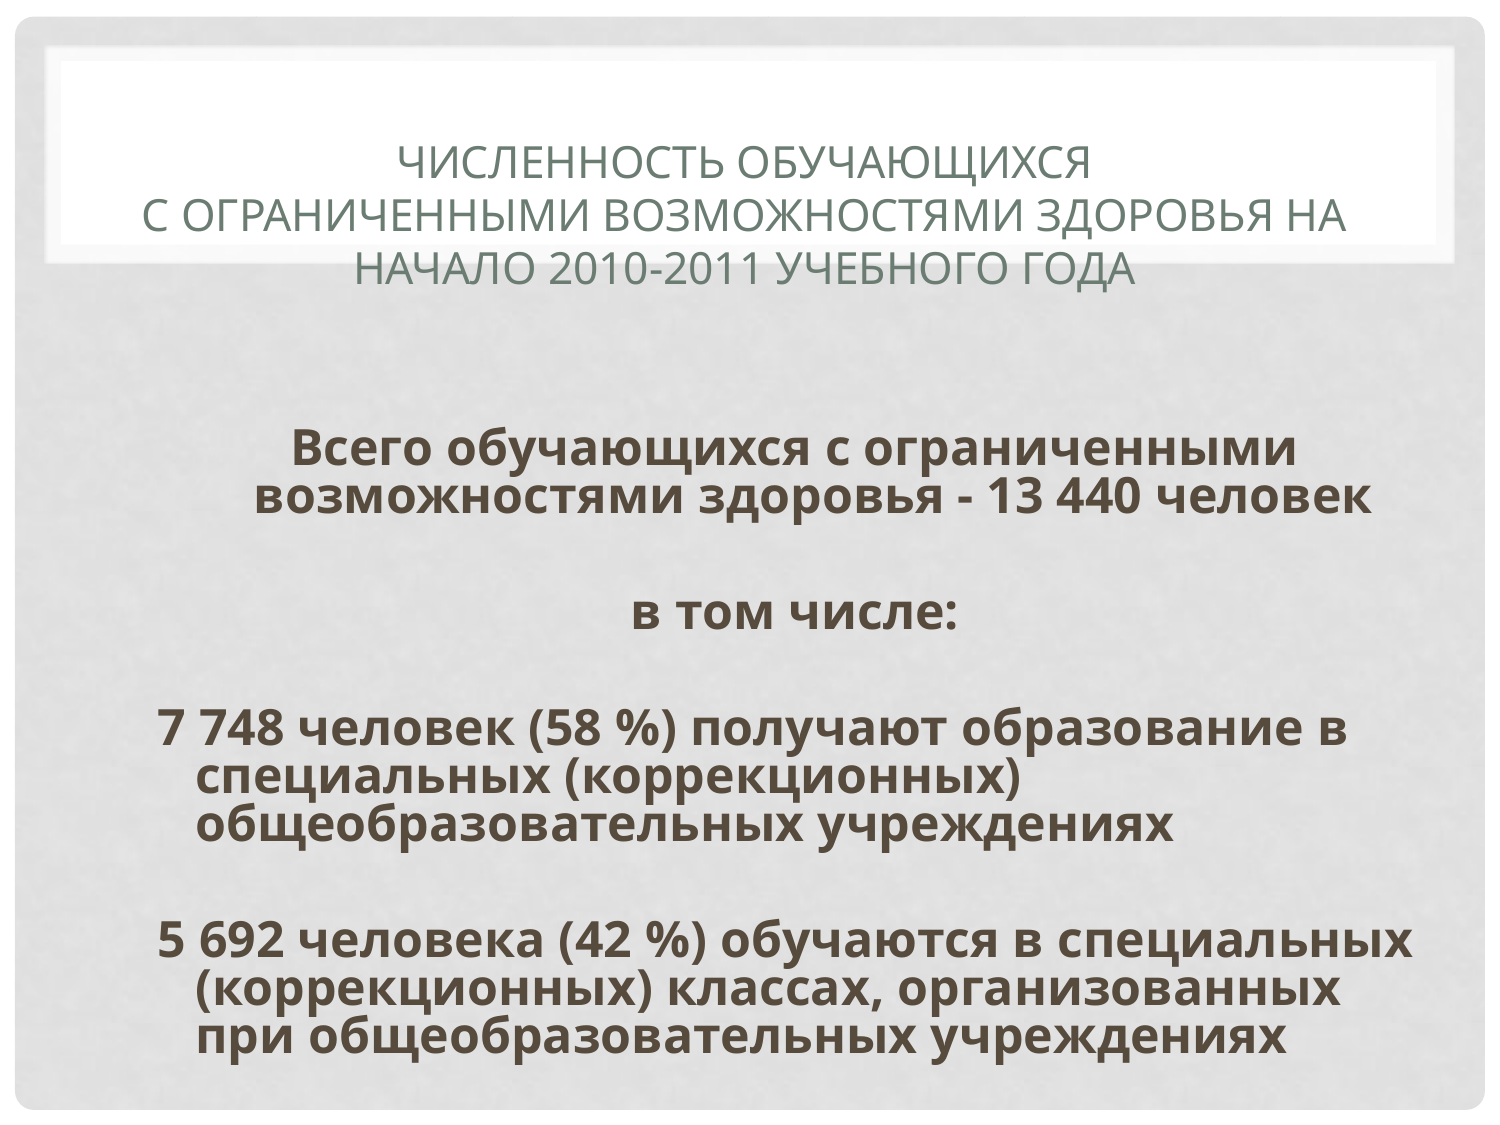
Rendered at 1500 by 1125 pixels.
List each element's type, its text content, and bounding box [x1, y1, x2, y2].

list Всего обучающихся с ограниченными возможностями здоровья - 13 440 человек в том числе: 7 748 человек (58 %) получают образование в специальных (коррекционных) общеобразовательных учреждениях 5 692 человека (42 %) обучаются в специальных (коррекционных) классах, организованных при общеобразовательных учреждениях [123, 387, 1447, 1094]
title Численность обучающихся с ограниченными возможностями здоровья на начало 2010-2011 учебного года [64, 125, 1425, 303]
